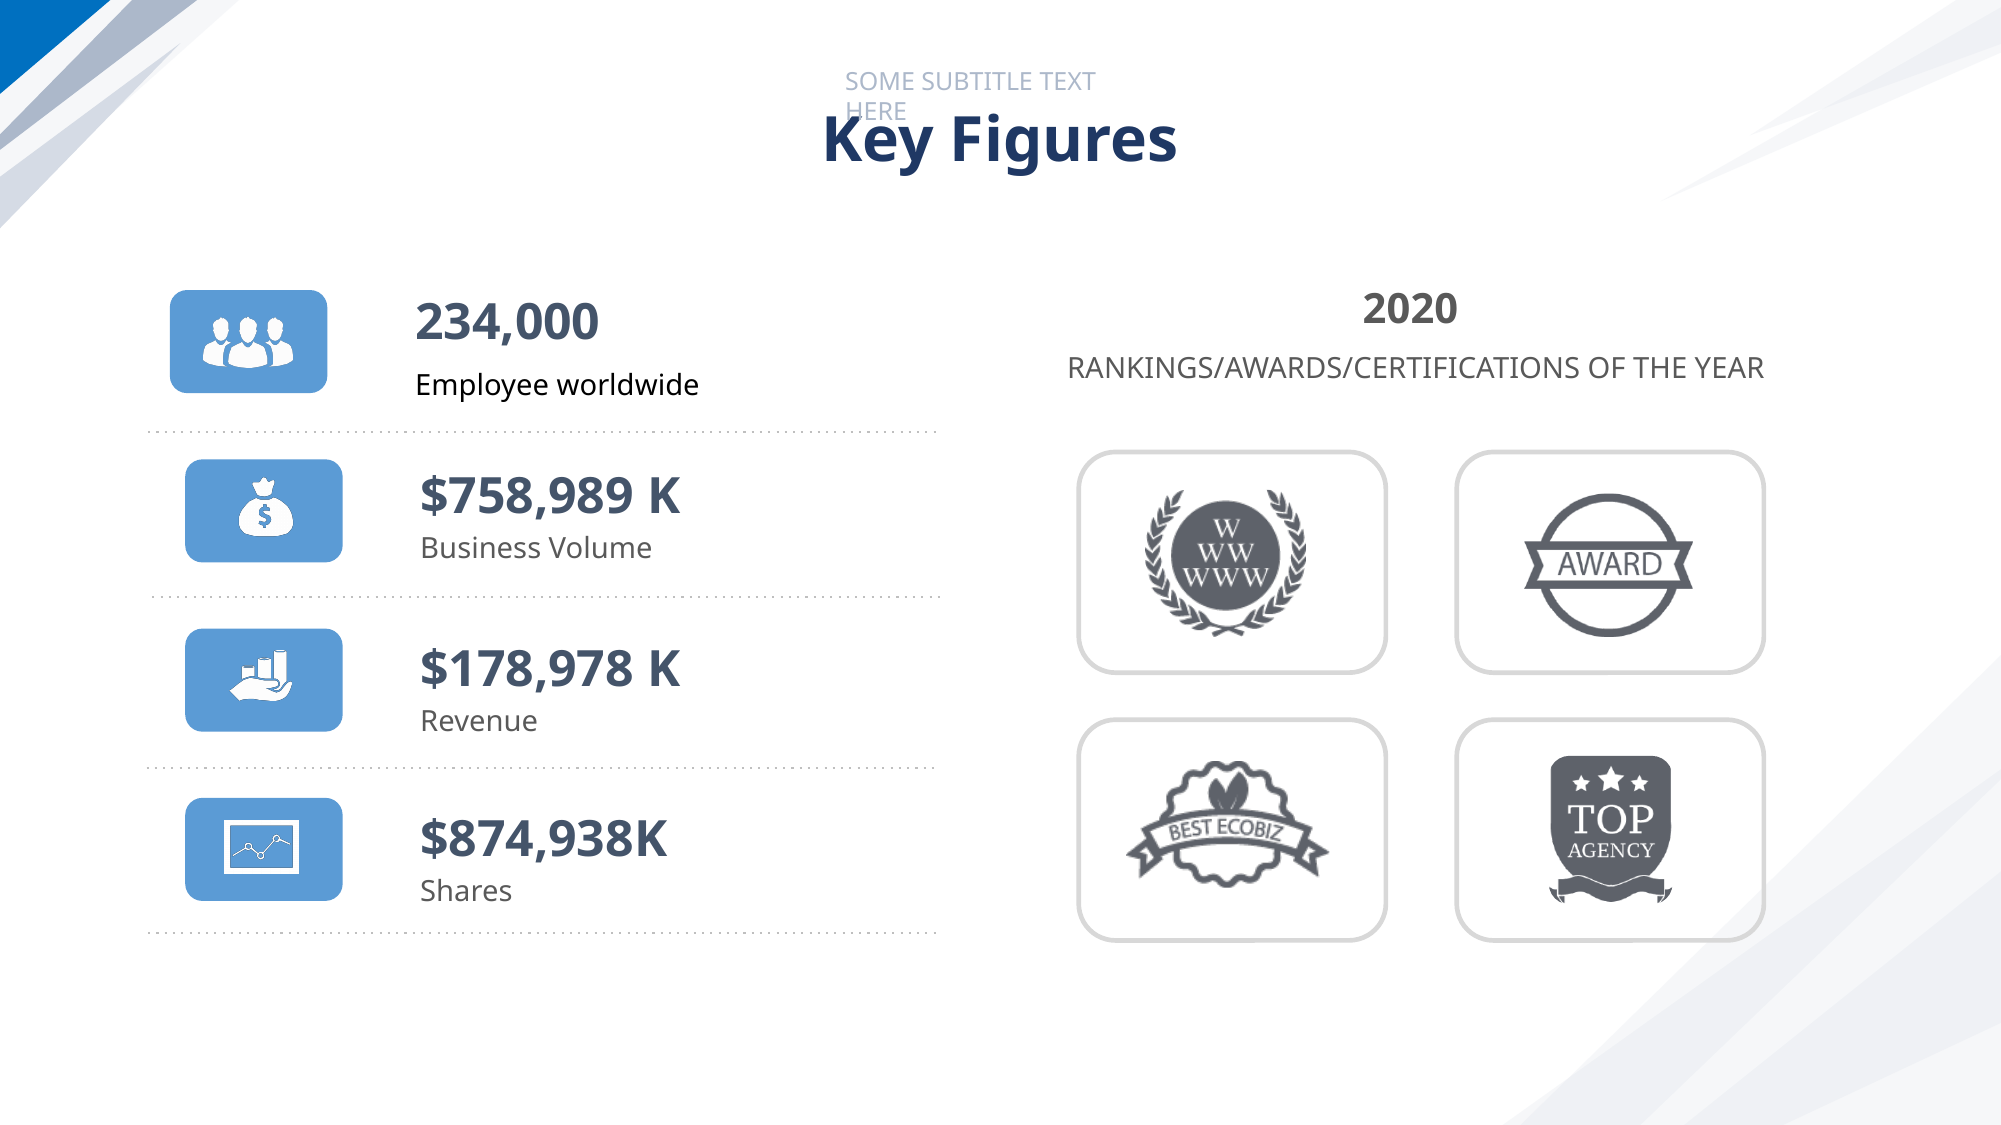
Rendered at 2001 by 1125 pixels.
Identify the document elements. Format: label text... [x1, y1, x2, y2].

picture [202, 315, 293, 368]
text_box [1456, 719, 1765, 941]
picture [229, 650, 292, 701]
text_box 2020 RANKINGS/AWARDS/CERTIFICATIONS OF THE YEAR [989, 247, 1843, 432]
picture [235, 477, 296, 538]
picture [223, 820, 300, 874]
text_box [1078, 719, 1387, 941]
title Key Figures [137, 73, 1863, 210]
text_box [185, 459, 343, 563]
list 234,000 Employee worldwide [400, 288, 889, 427]
text_box SOME SUBTITLE TEXT HERE [830, 57, 1170, 104]
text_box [1078, 451, 1387, 673]
text_box [185, 797, 343, 901]
text_box [185, 628, 343, 732]
text_box $874,938K Shares [400, 795, 889, 921]
text_box $758,989 K Business Volume [400, 453, 873, 582]
text_box $178,978 K Revenue [400, 626, 889, 760]
text_box [169, 290, 328, 394]
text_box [1456, 451, 1765, 673]
